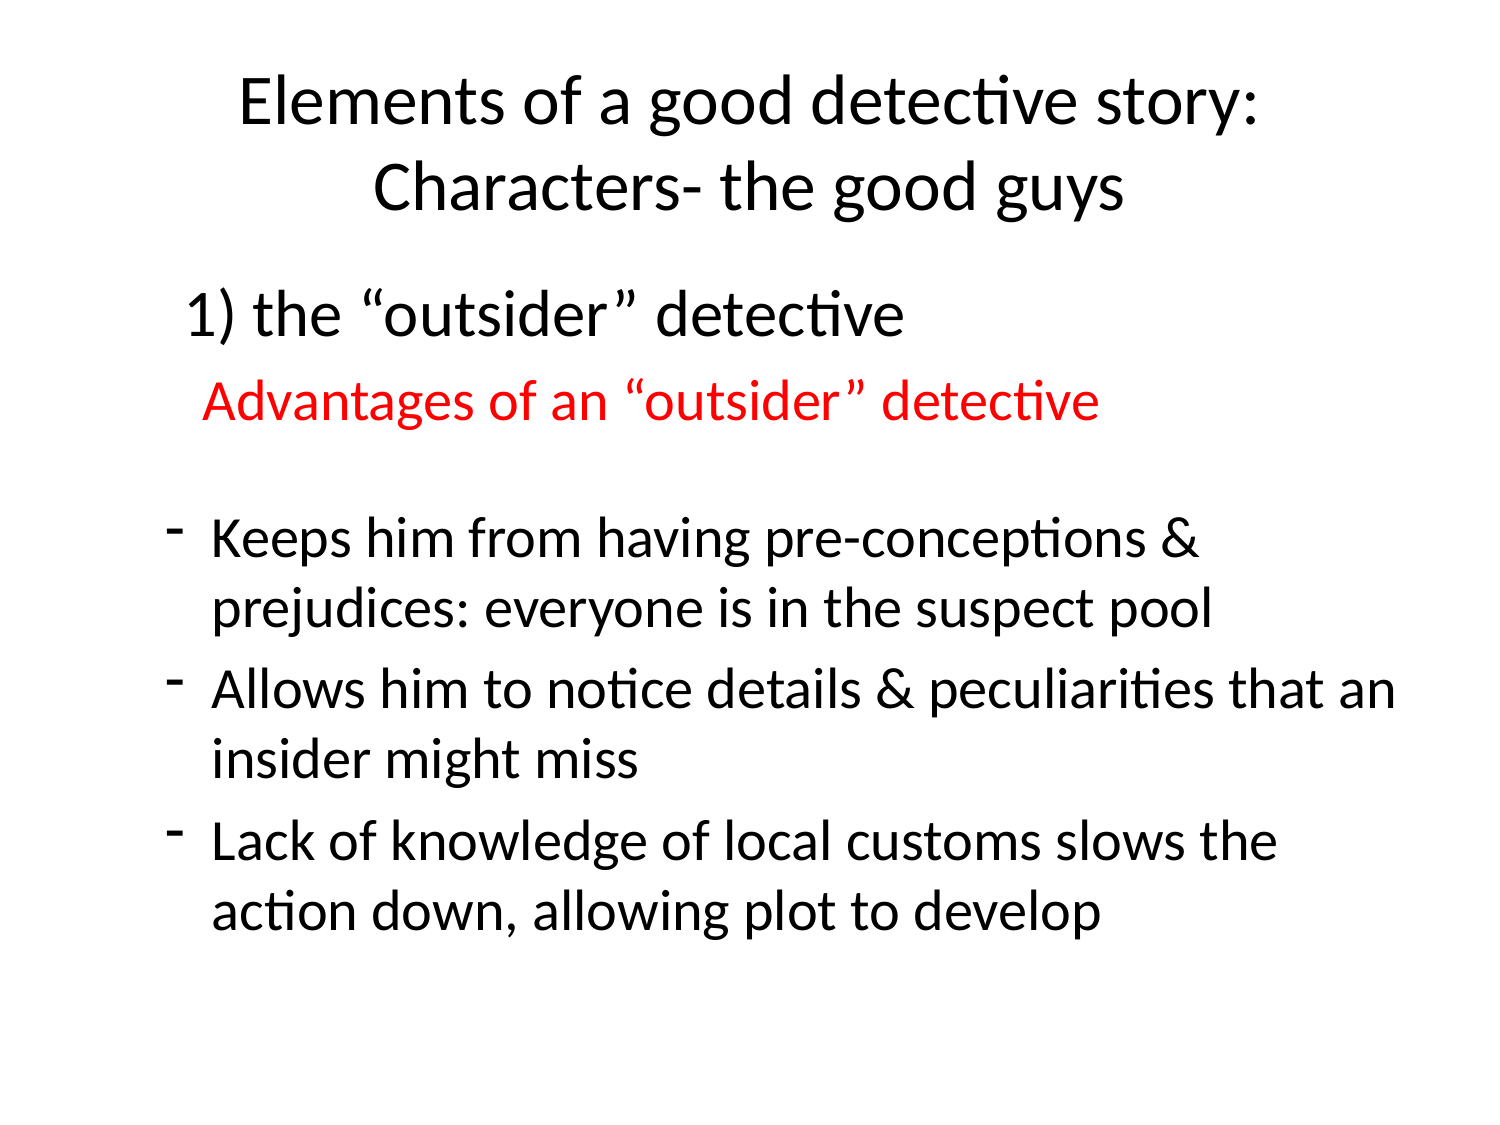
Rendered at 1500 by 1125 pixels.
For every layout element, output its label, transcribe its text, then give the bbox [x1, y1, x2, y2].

title Elements of a good detective story: Characters- the good guys [75, 45, 1425, 233]
list Keeps him from having pre-conceptions & prejudices: everyone is in the suspect pool Allows him to notice details & peculiarities that an insider might miss Lack of knowledge of local customs slows the action down, allowing plot to develop [75, 399, 1425, 1005]
text_box 1) the “outsider” detective Advantages of an “outsider” detective [112, 262, 1463, 475]
